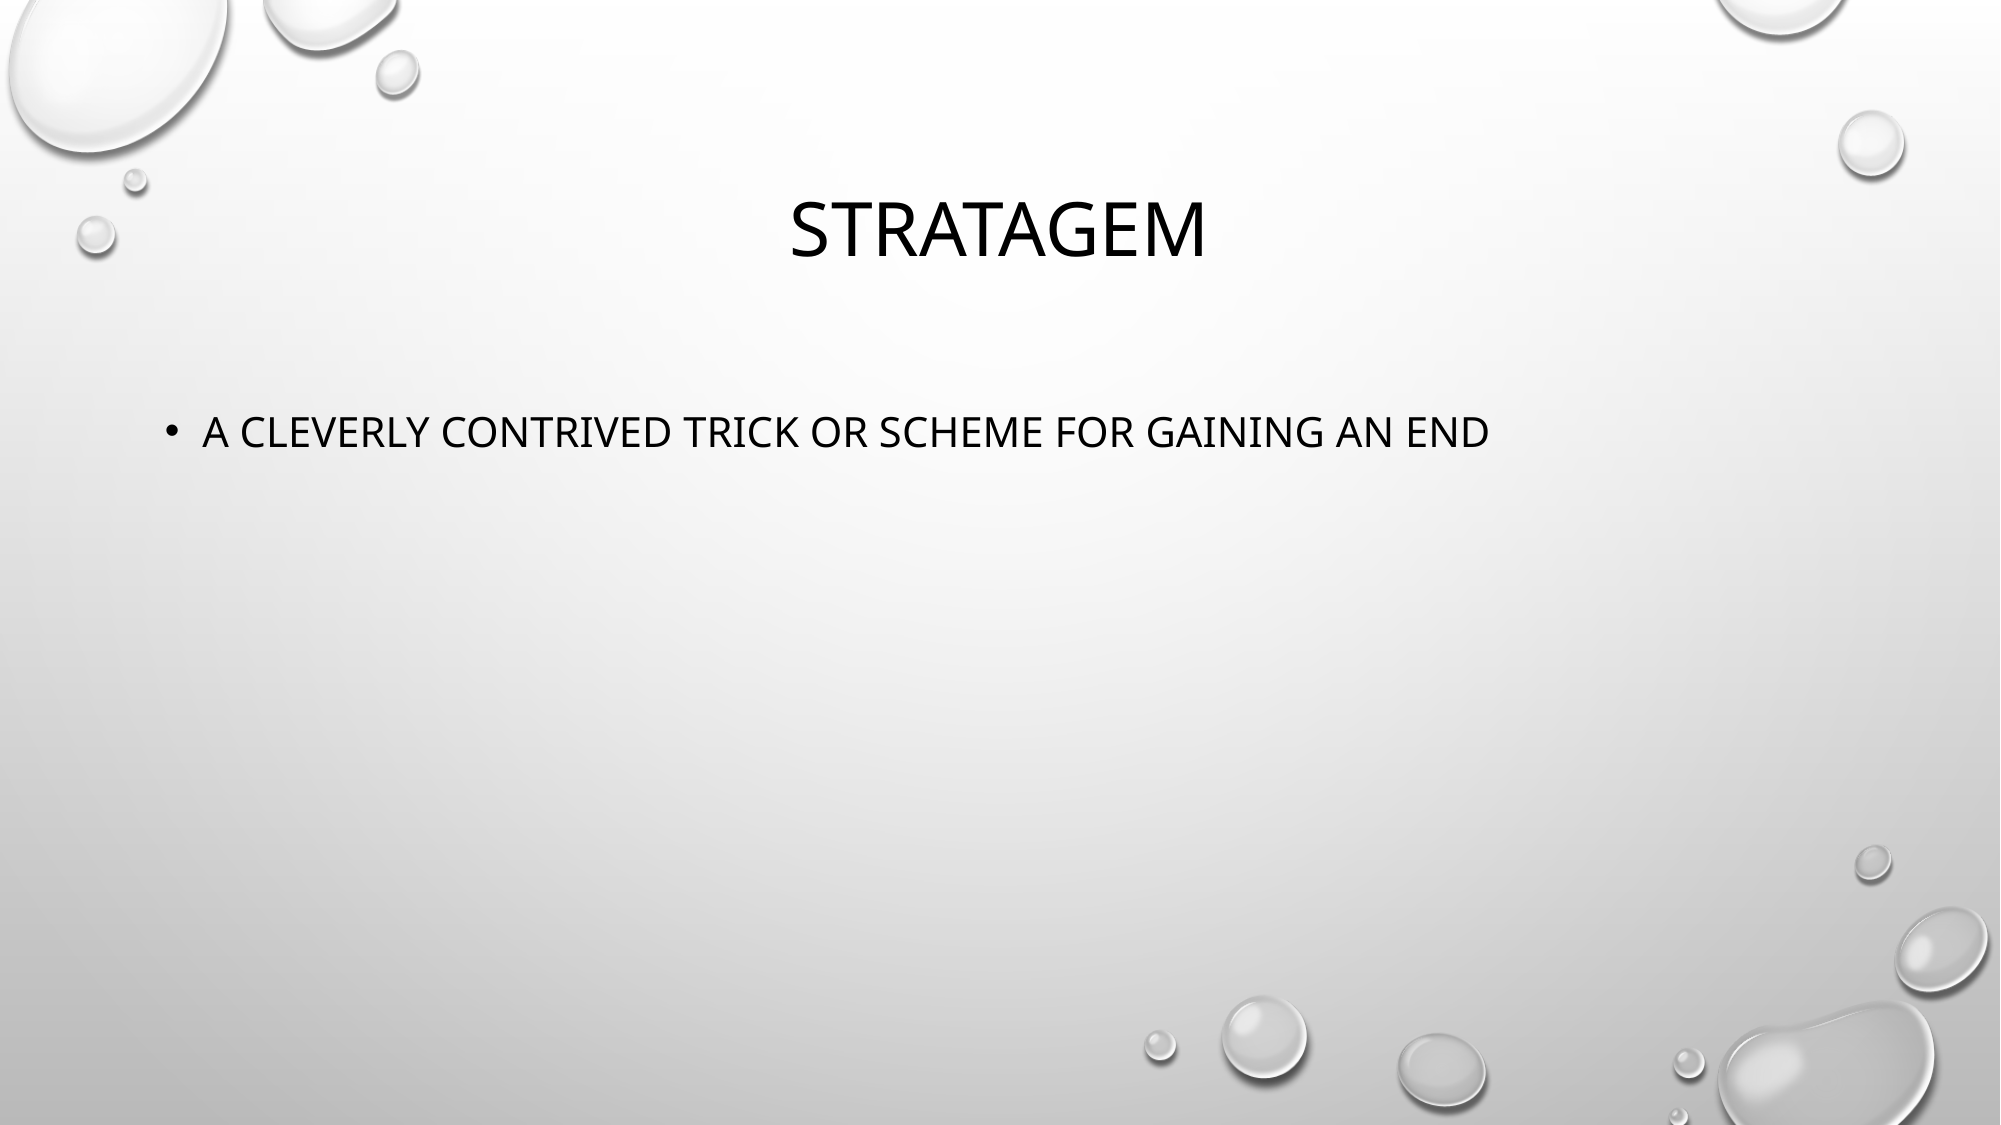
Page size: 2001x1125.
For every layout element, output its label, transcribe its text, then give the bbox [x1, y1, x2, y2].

picture [0, 0, 2000, 1125]
title stratagem [149, 101, 1851, 364]
list a cleverly contrived trick or scheme for gaining an end [149, 388, 1850, 950]
